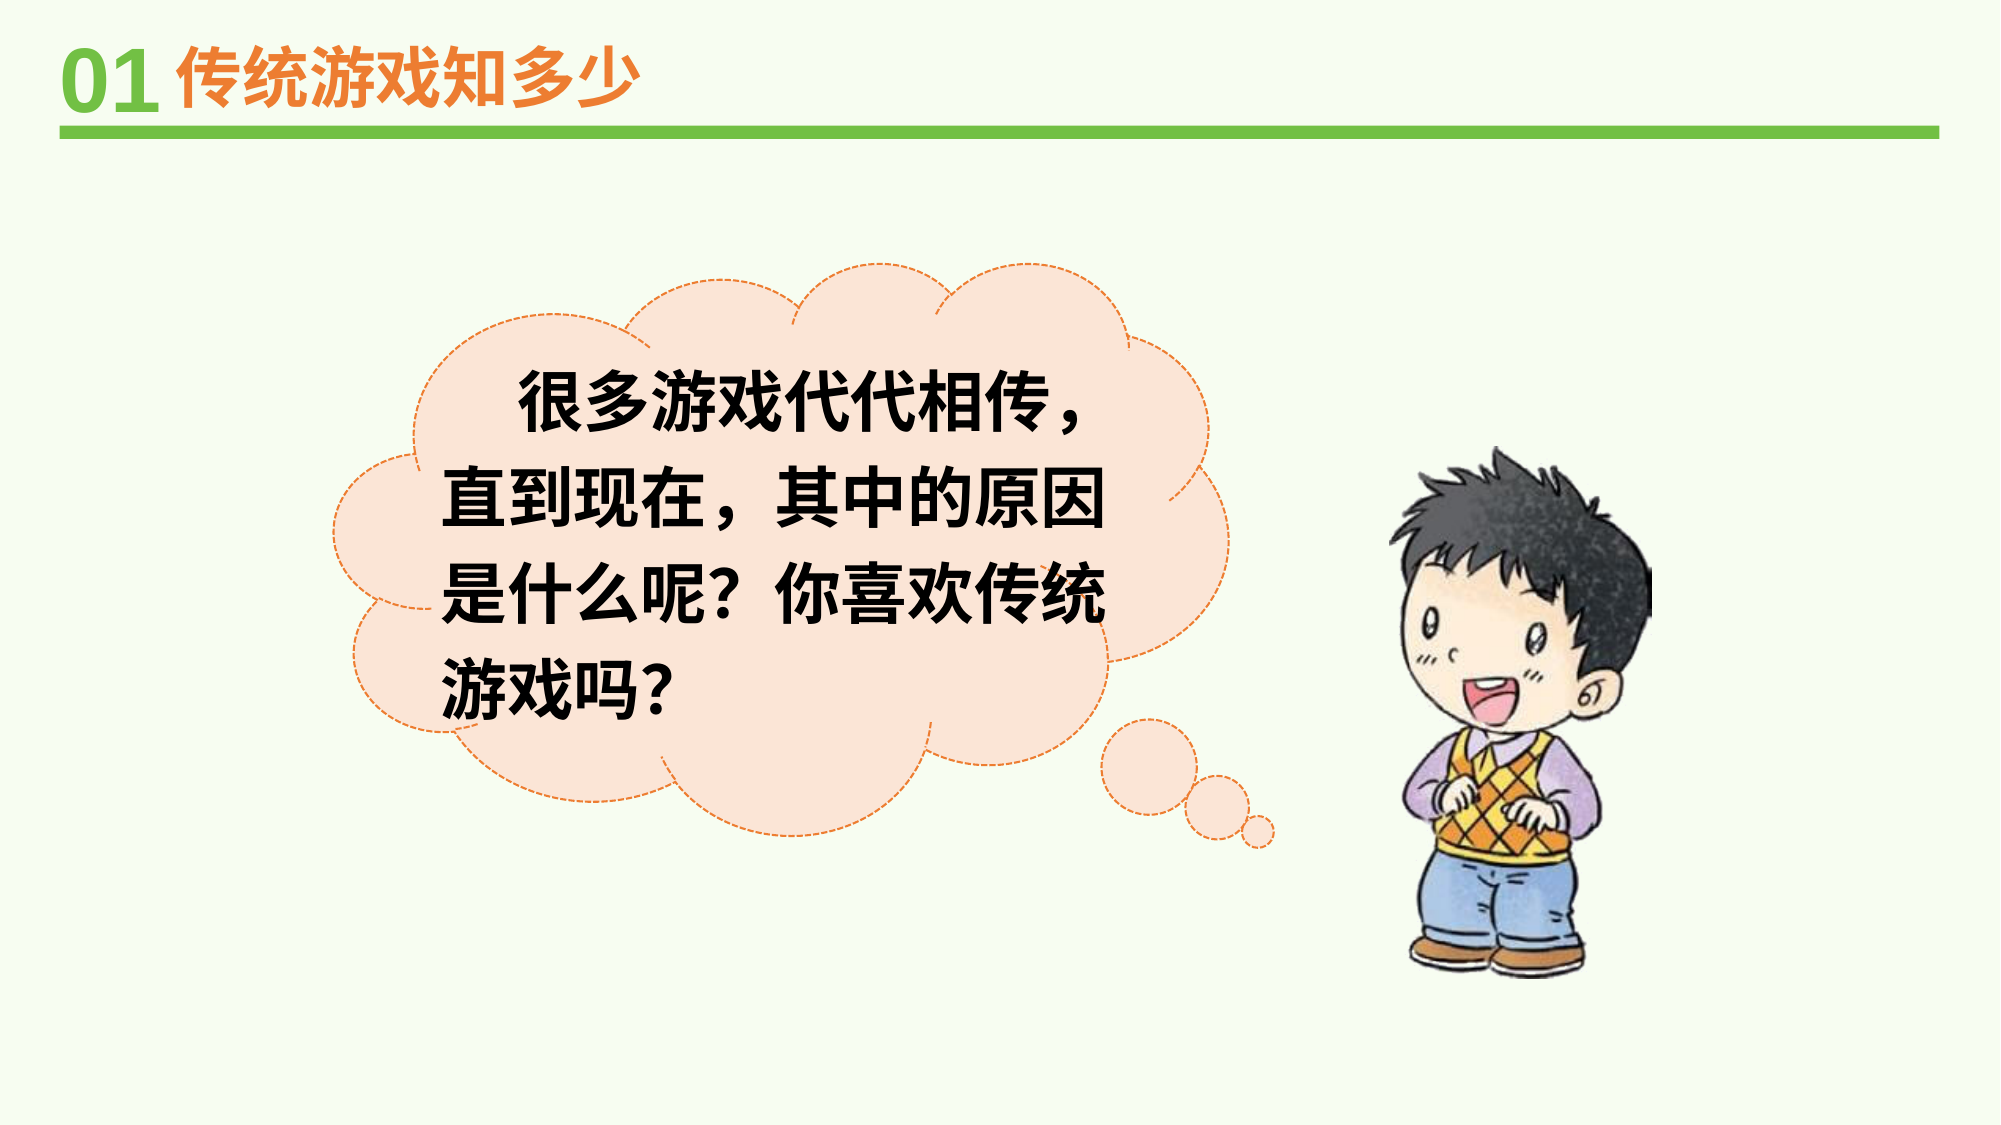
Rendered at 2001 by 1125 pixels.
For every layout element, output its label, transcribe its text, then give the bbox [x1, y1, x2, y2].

text_box 传统游戏知多少 [160, 28, 699, 123]
text_box 01 [59, 24, 161, 125]
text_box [334, 262, 1652, 979]
text_box [59, 125, 1940, 140]
